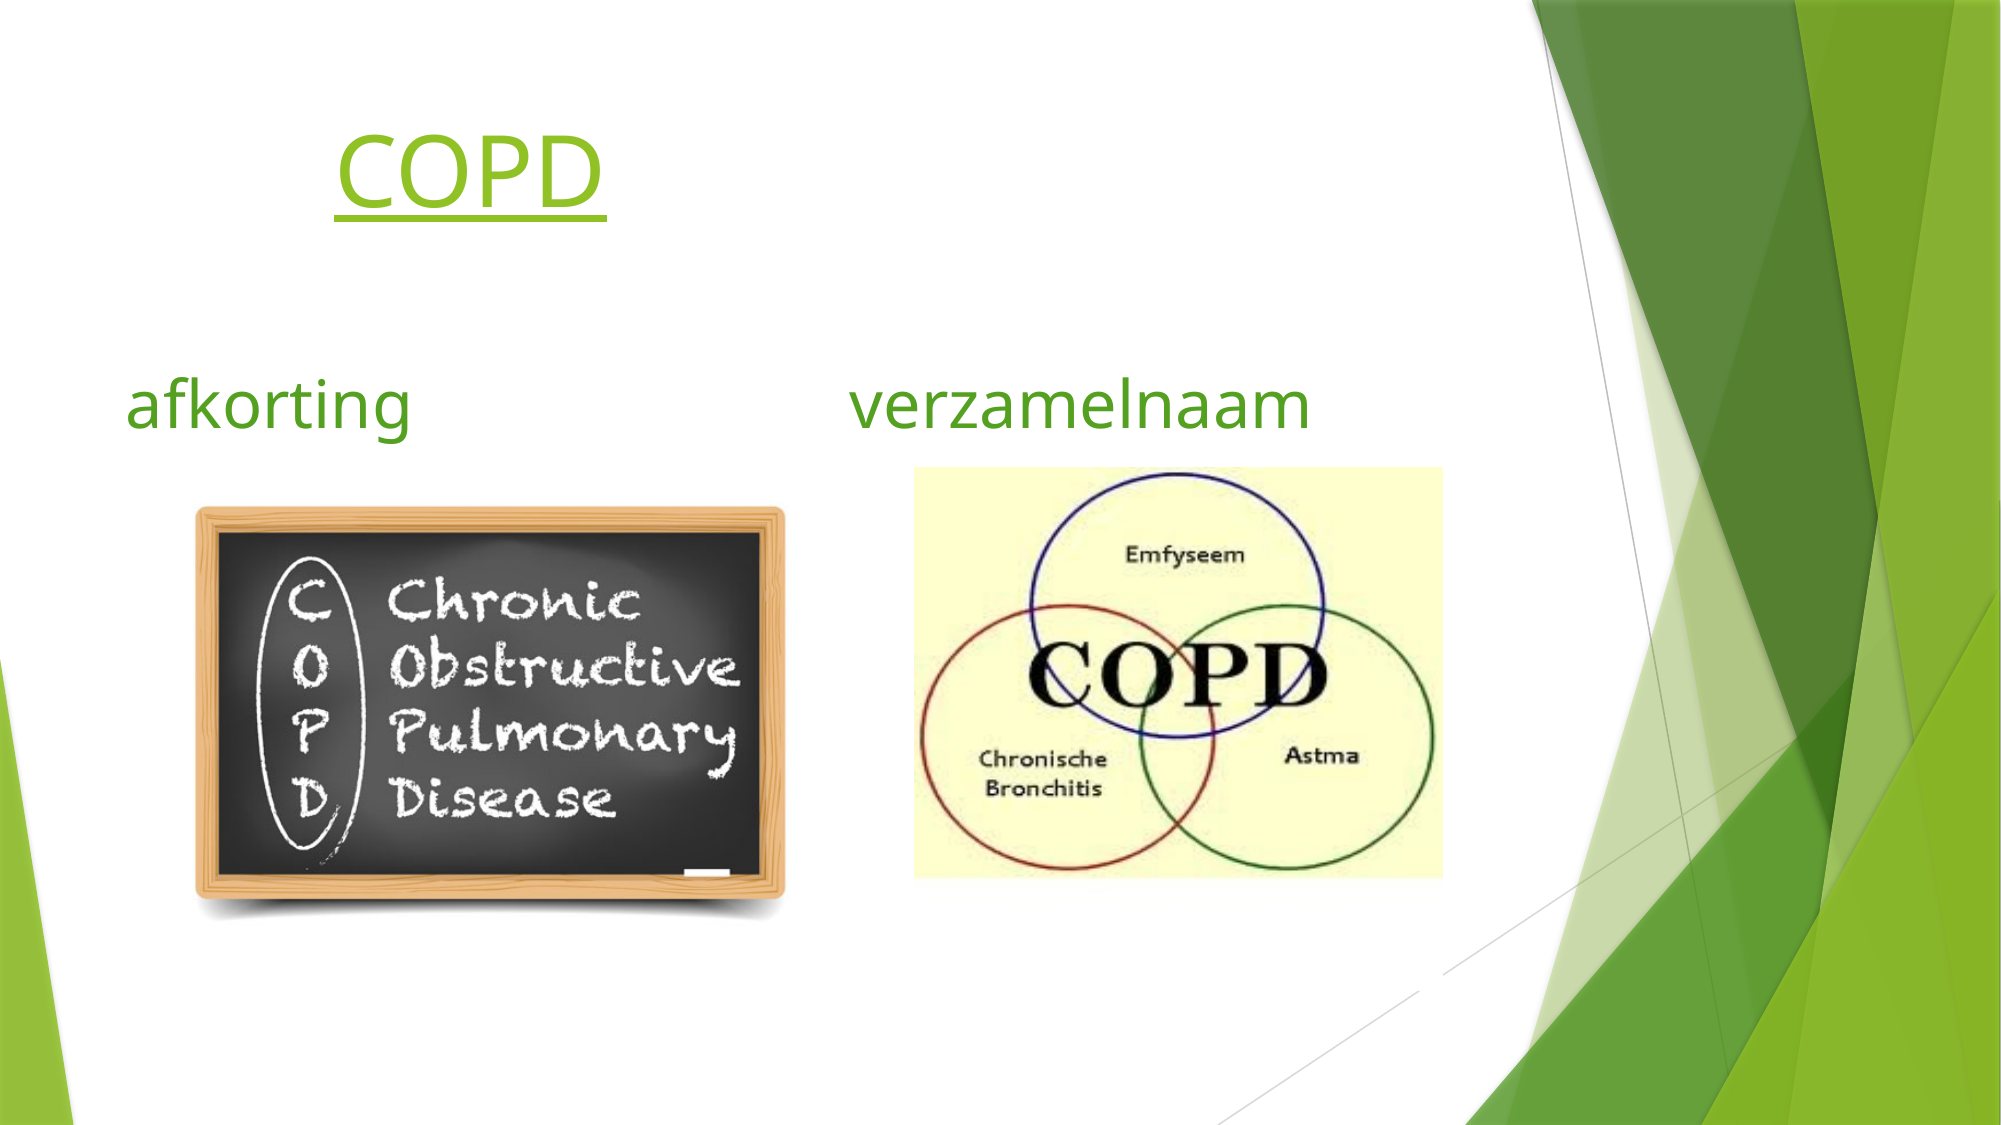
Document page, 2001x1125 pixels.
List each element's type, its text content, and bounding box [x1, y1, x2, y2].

list verzamelnaam [834, 354, 1522, 449]
list afkorting [110, 354, 798, 449]
title COPD [111, 99, 1522, 317]
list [913, 466, 1443, 992]
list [147, 466, 836, 942]
